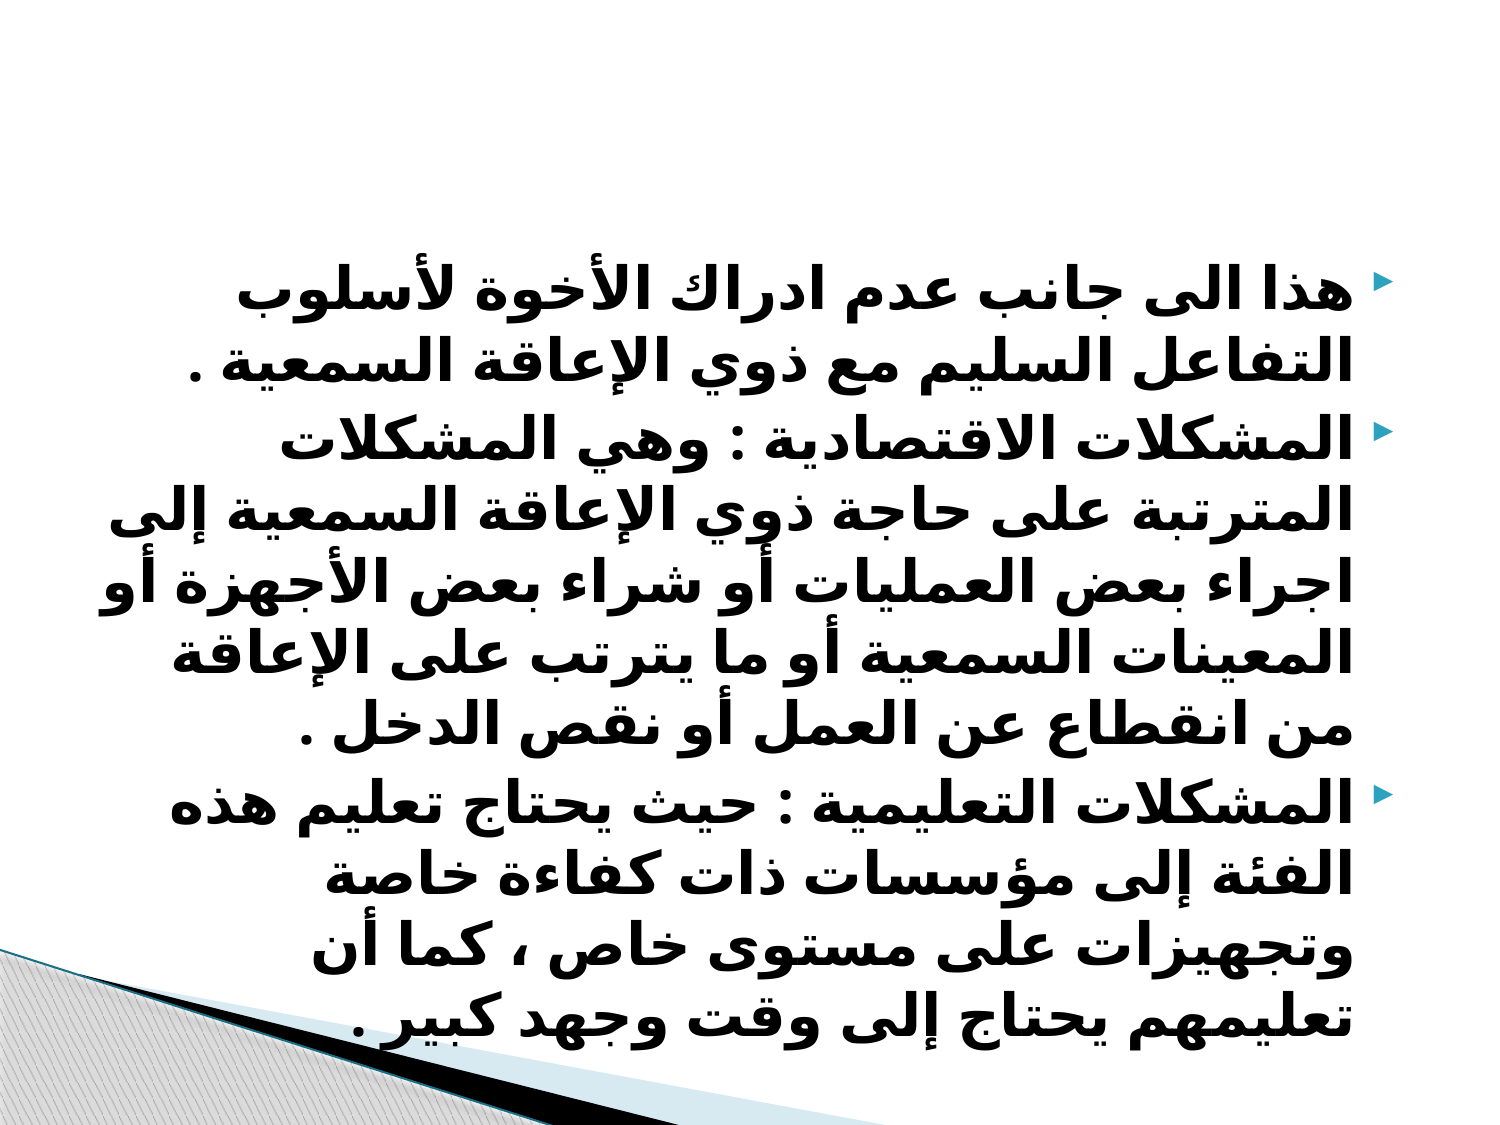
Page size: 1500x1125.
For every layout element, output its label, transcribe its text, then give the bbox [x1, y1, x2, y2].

list هذا الى جانب عدم ادراك الأخوة لأسلوب التفاعل السليم مع ذوي الإعاقة السمعية . المشكلات الاقتصادية : وهي المشكلات المترتبة على حاجة ذوي الإعاقة السمعية إلى اجراء بعض العمليات أو شراء بعض الأجهزة أو المعينات السمعية أو ما يترتب على الإعاقة من انقطاع عن العمل أو نقص الدخل . المشكلات التعليمية : حيث يحتاج تعليم هذه الفئة إلى مؤسسات ذات كفاءة خاصة وتجهيزات على مستوى خاص ، كما أن تعليمهم يحتاج إلى وقت وجهد كبير . [75, 243, 1425, 1067]
